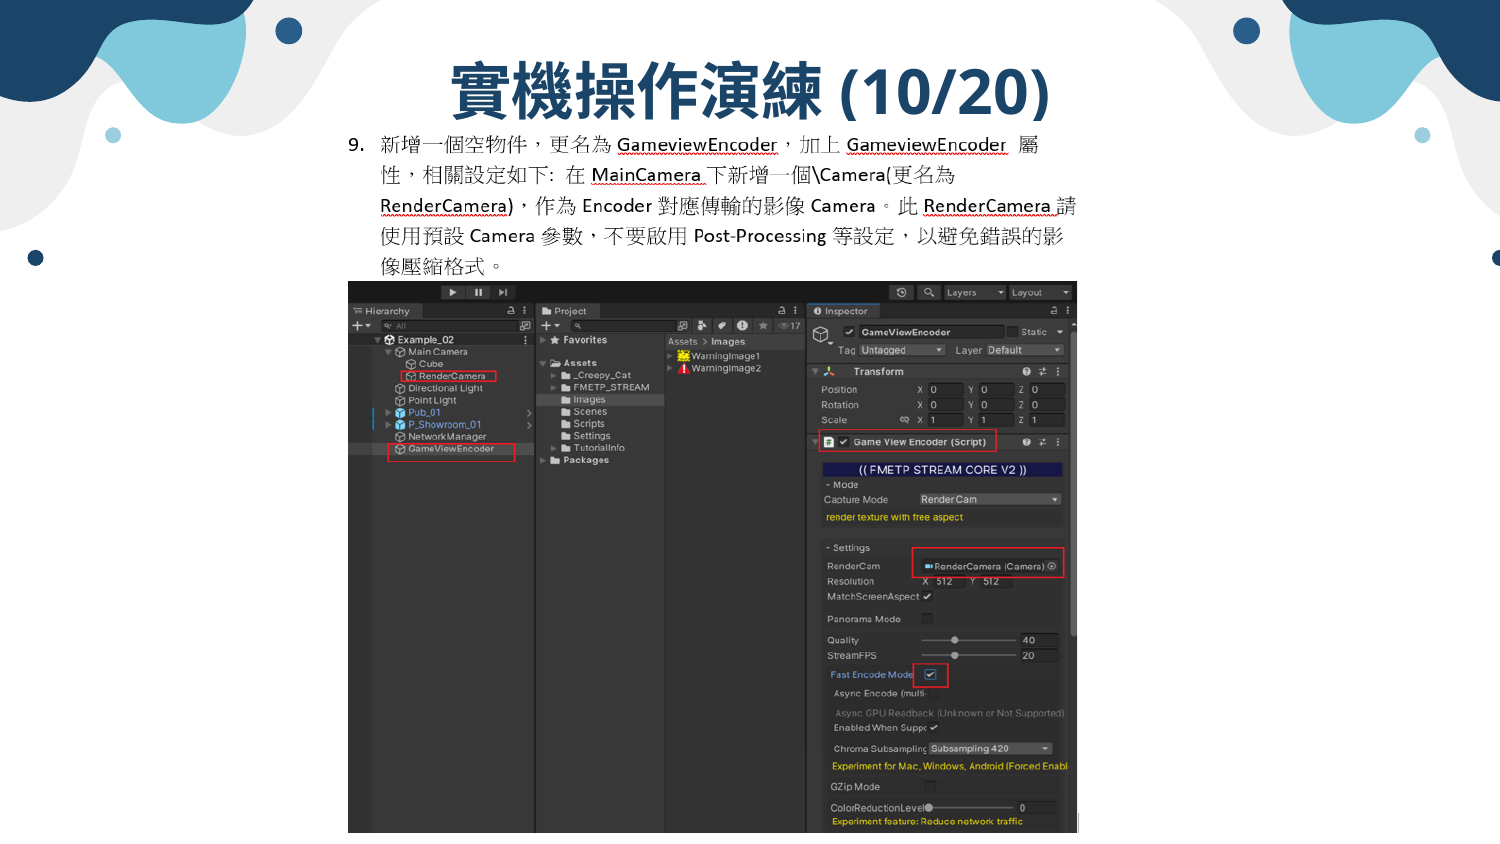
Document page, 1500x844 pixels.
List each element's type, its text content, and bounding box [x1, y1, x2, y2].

picture [297, 120, 1142, 844]
title 實機操作演練(10/20) [88, 36, 1412, 131]
